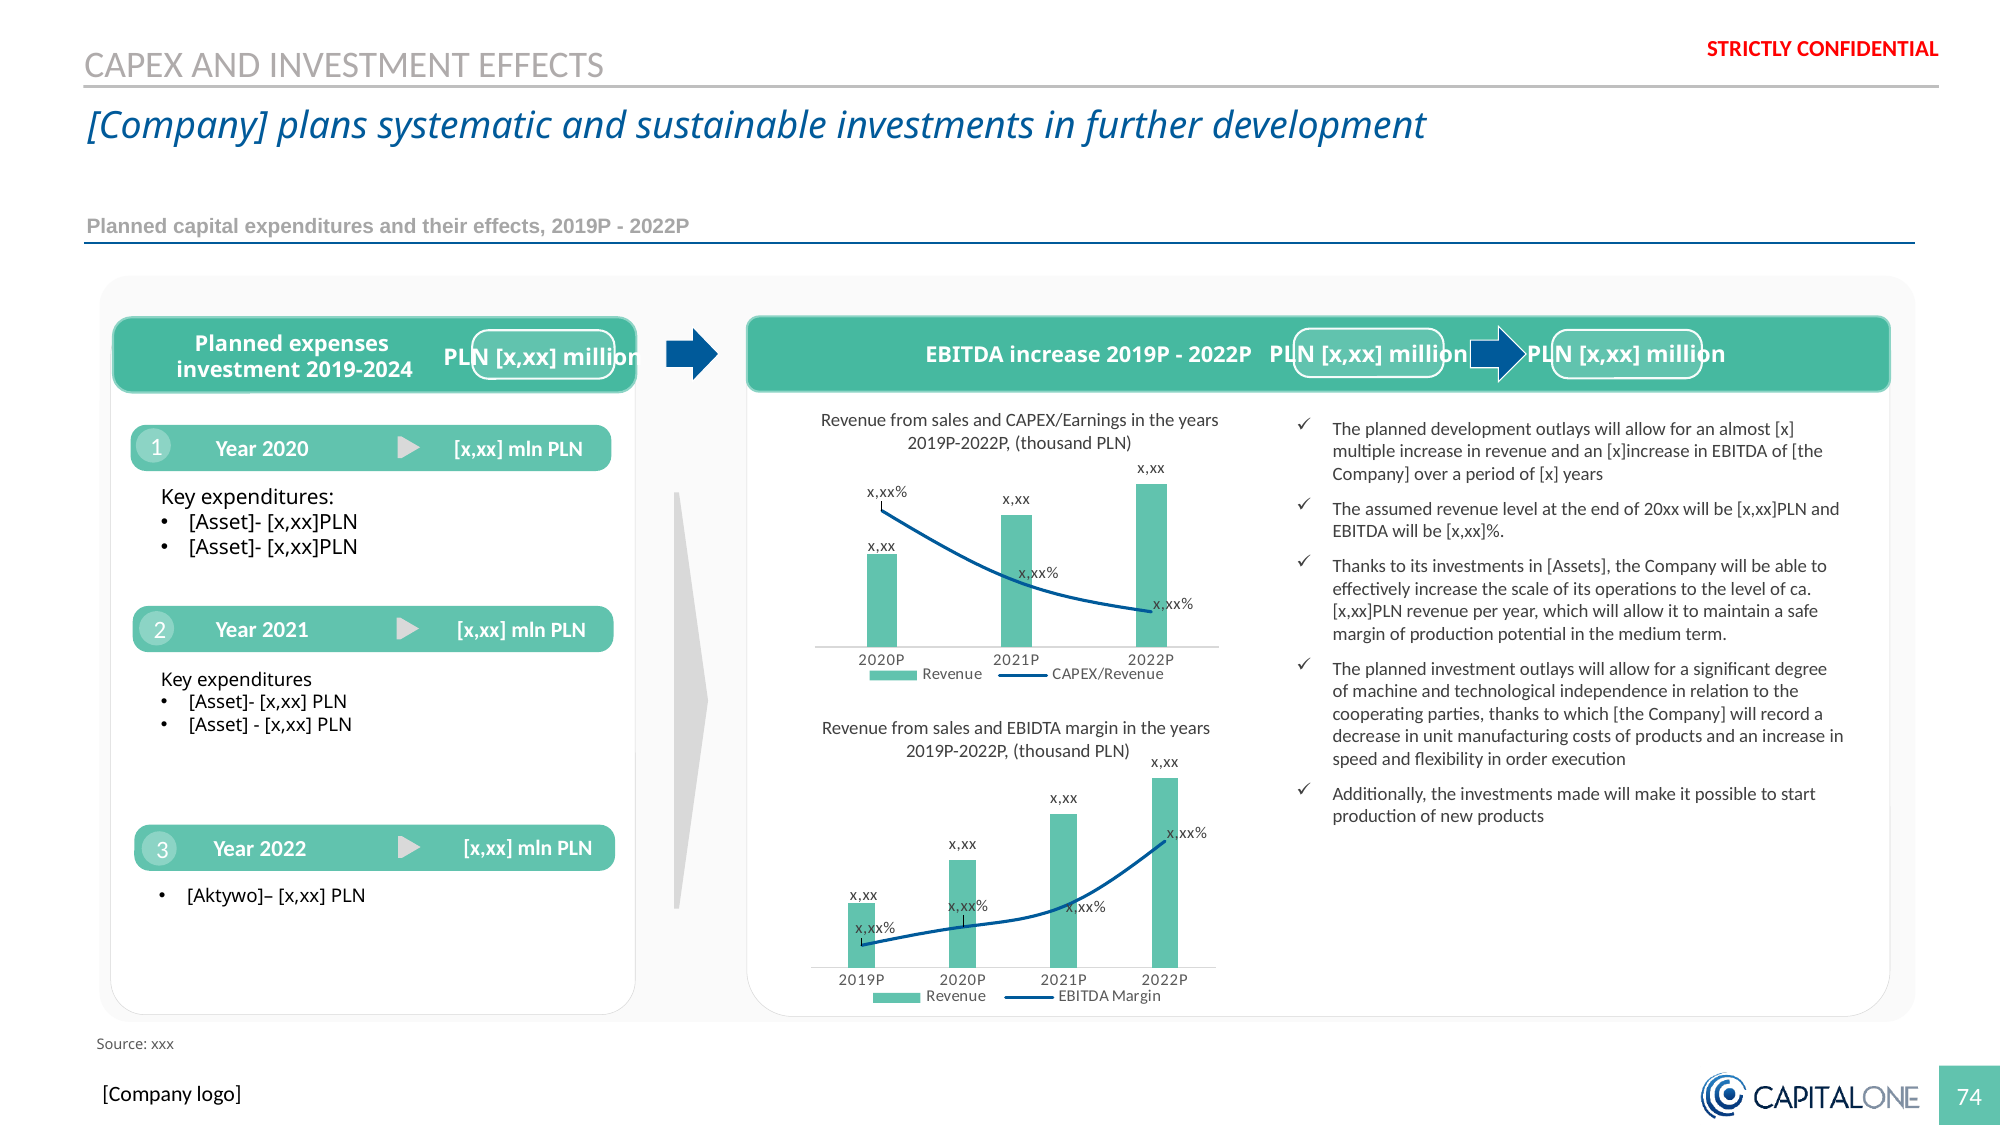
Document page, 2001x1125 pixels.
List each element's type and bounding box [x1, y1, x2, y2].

text_box [81, 1029, 1454, 1065]
chart [772, 755, 1259, 1036]
text_box [83, 204, 1916, 244]
text_box [69, 30, 1900, 70]
chart [775, 461, 1262, 714]
text_box [98, 274, 1917, 1023]
picture [1700, 1066, 1933, 1125]
text_box [87, 101, 1940, 147]
